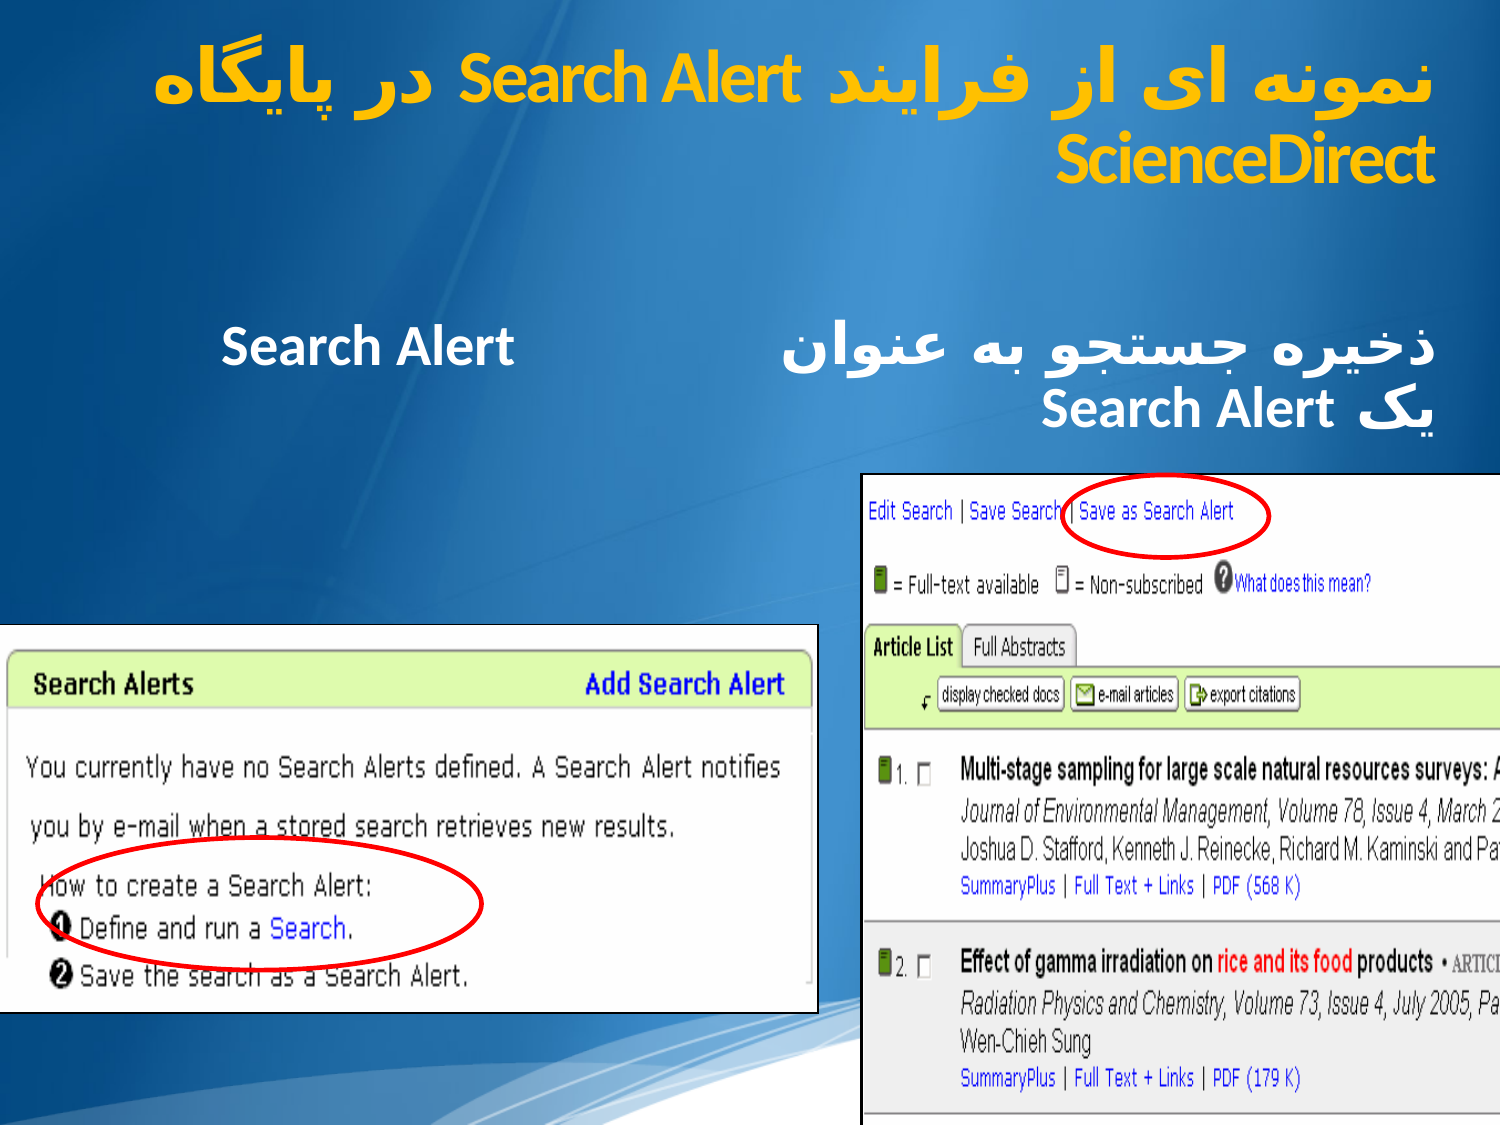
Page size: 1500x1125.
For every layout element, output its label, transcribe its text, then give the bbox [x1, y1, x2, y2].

picture [0, 0, 1500, 1125]
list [862, 474, 1500, 1125]
title نمونه ای از فرایند Search Alert در پایگاه ScienceDirect [62, 37, 1438, 122]
list ذخیره جستجو به عنوان یک Search Alert [774, 312, 1438, 440]
list Search Alert [99, 312, 638, 442]
